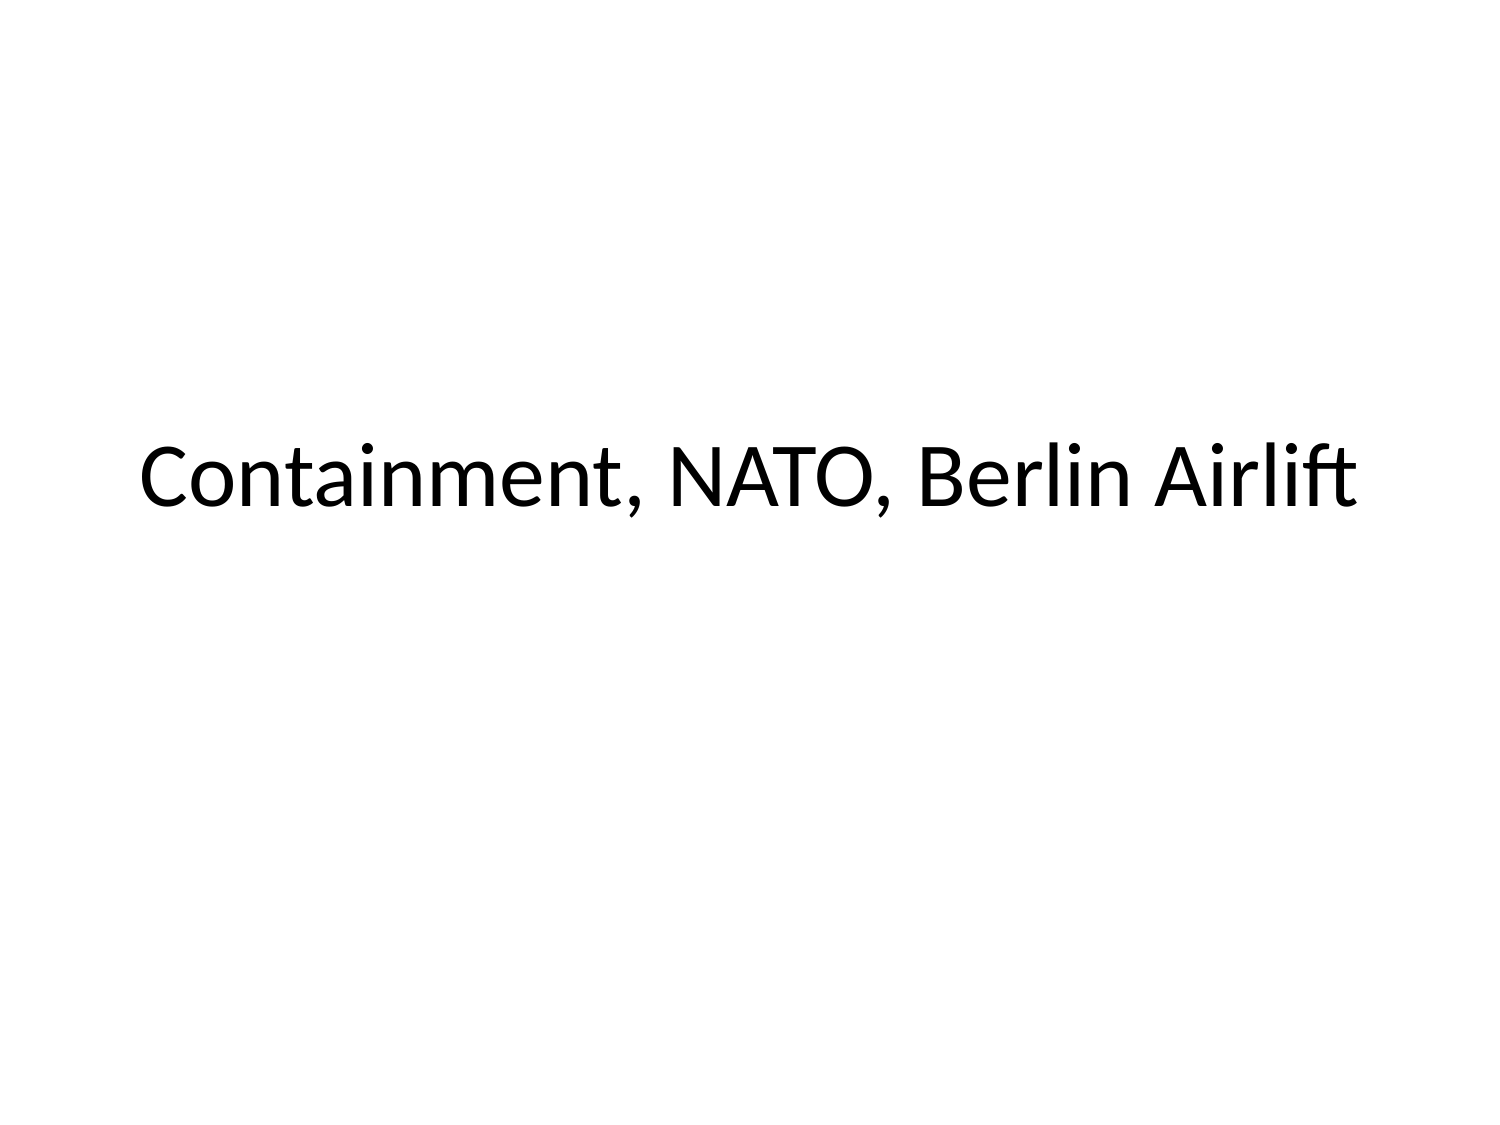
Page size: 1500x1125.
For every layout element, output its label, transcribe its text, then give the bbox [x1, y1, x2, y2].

title Containment, NATO, Berlin Airlift [112, 349, 1388, 591]
